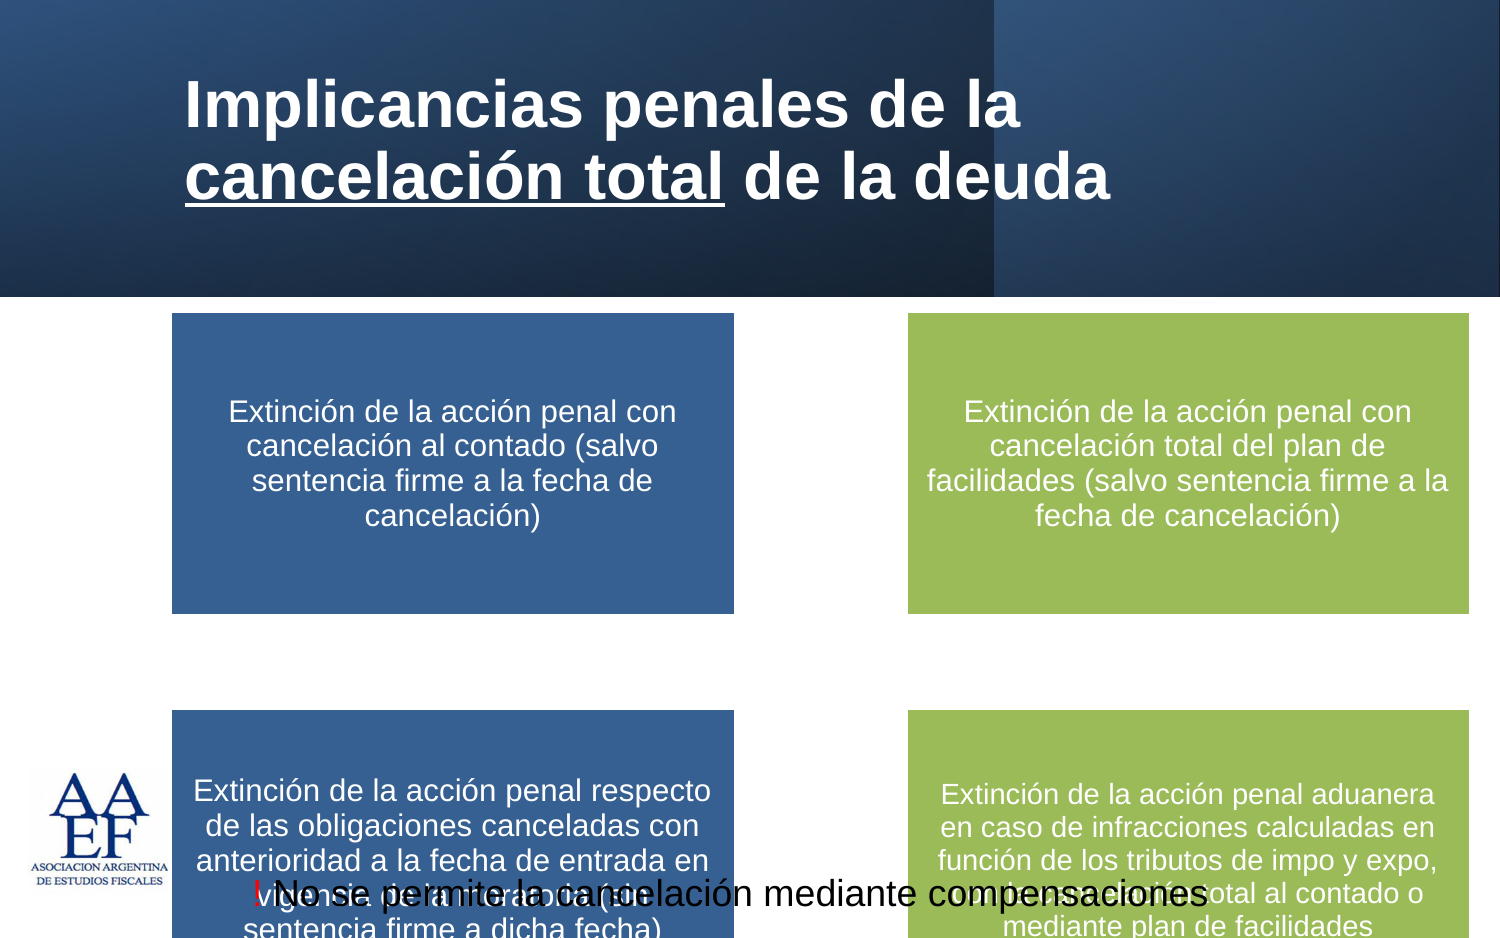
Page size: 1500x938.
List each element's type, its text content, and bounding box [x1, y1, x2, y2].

text_box [0, 299, 1500, 938]
text_box ! No se permite la cancelación mediante compensaciones [237, 871, 1402, 922]
picture [28, 768, 171, 895]
text_box Implicancias penales de la cancelación total de la deuda [169, 47, 1366, 236]
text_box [169, 310, 1472, 863]
text_box [0, 0, 1500, 299]
